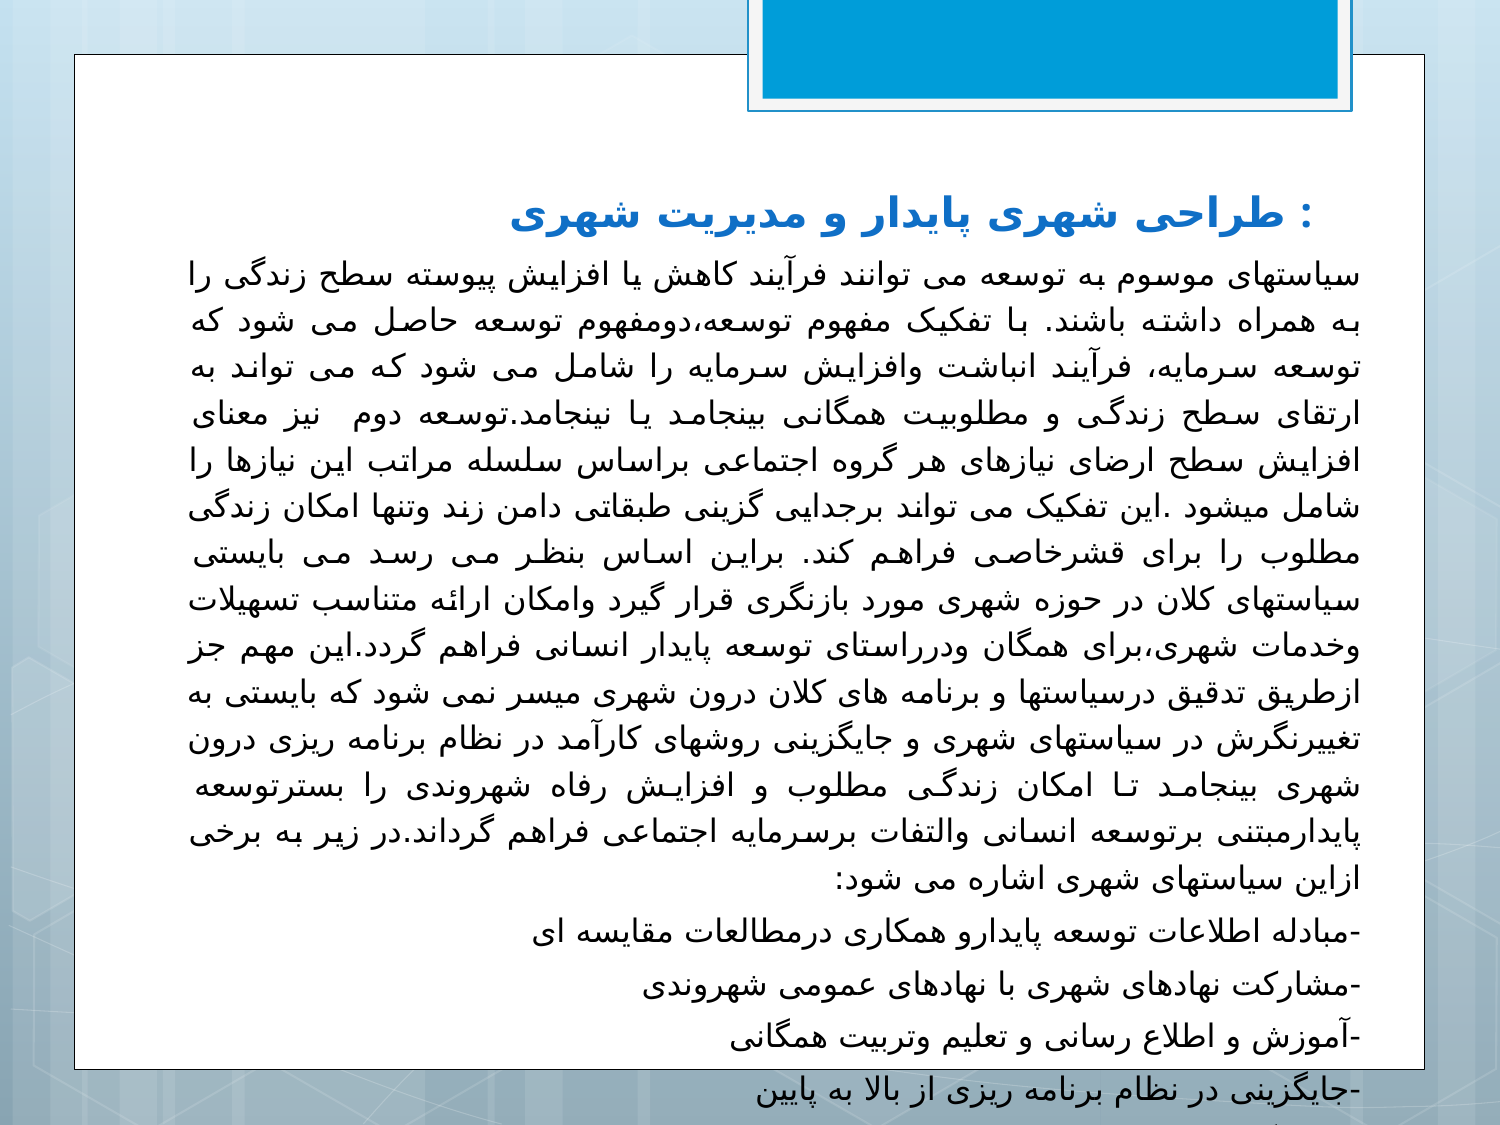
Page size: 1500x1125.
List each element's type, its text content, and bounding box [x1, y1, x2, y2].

title طراحی شهری پایدار و مدیریت شهری : [174, 200, 1328, 237]
list سیاستهای موسوم به توسعه می توانند فرآیند کاهش یا افزایش پیوسته سطح زندگی را به همراه داشته باشند. با تفکیک مفهوم توسعه،دومفهوم توسعه حاصل می شود که توسعه سرمایه، فرآیند انباشت وافزایش سرمایه را شامل می شود که می تواند به ارتقای سطح زندگی و مطلوبیت همگانی بینجامد یا نینجامد.توسعه دوم نیز معنای افزایش سطح ارضای نیازهای هر گروه اجتماعی براساس سلسله مراتب این نیازها را شامل میشود .این تفکیک می تواند برجدایی گزینی طبقاتی دامن زند وتنها امکان زندگی مطلوب را برای قشرخاصی فراهم کند. براین اساس بنظر می رسد می بایستی سیاستهای کلان در حوزه شهری مورد بازنگری قرار گیرد وامکان ارائه متناسب تسهیلات وخدمات شهری،برای همگان ودرراستای توسعه پایدار انسانی فراهم گردد.این مهم جز ازطریق تدقیق درسیاستها و برنامه های کلان درون شهری میسر نمی شود که بایستی به تغییرنگرش در سیاستهای شهری و جایگزینی روشهای کارآمد در نظام برنامه ریزی درون شهری بینجامد تا امکان زندگی مطلوب و افزایش رفاه شهروندی را بسترتوسعه پایدارمبتنی برتوسعه انسانی والتفات برسرمایه اجتماعی فراهم گرداند.در زیر به برخی ازاین سیاستهای شهری اشاره می شود: -مبادله اطلاعات توسعه پایدارو همکاری درمطالعات مقایسه ای -مشارکت نهادهای شهری با نهادهای عمومی شهروندی -آموزش و اطلاع رسانی و تعلیم وتربیت همگانی -جایگزینی در نظام برنامه ریزی از بالا به پایین -تغییر نگرش در طرح ها و سیاستهای شهری . (محمودی نژاد) [171, 237, 1388, 1050]
